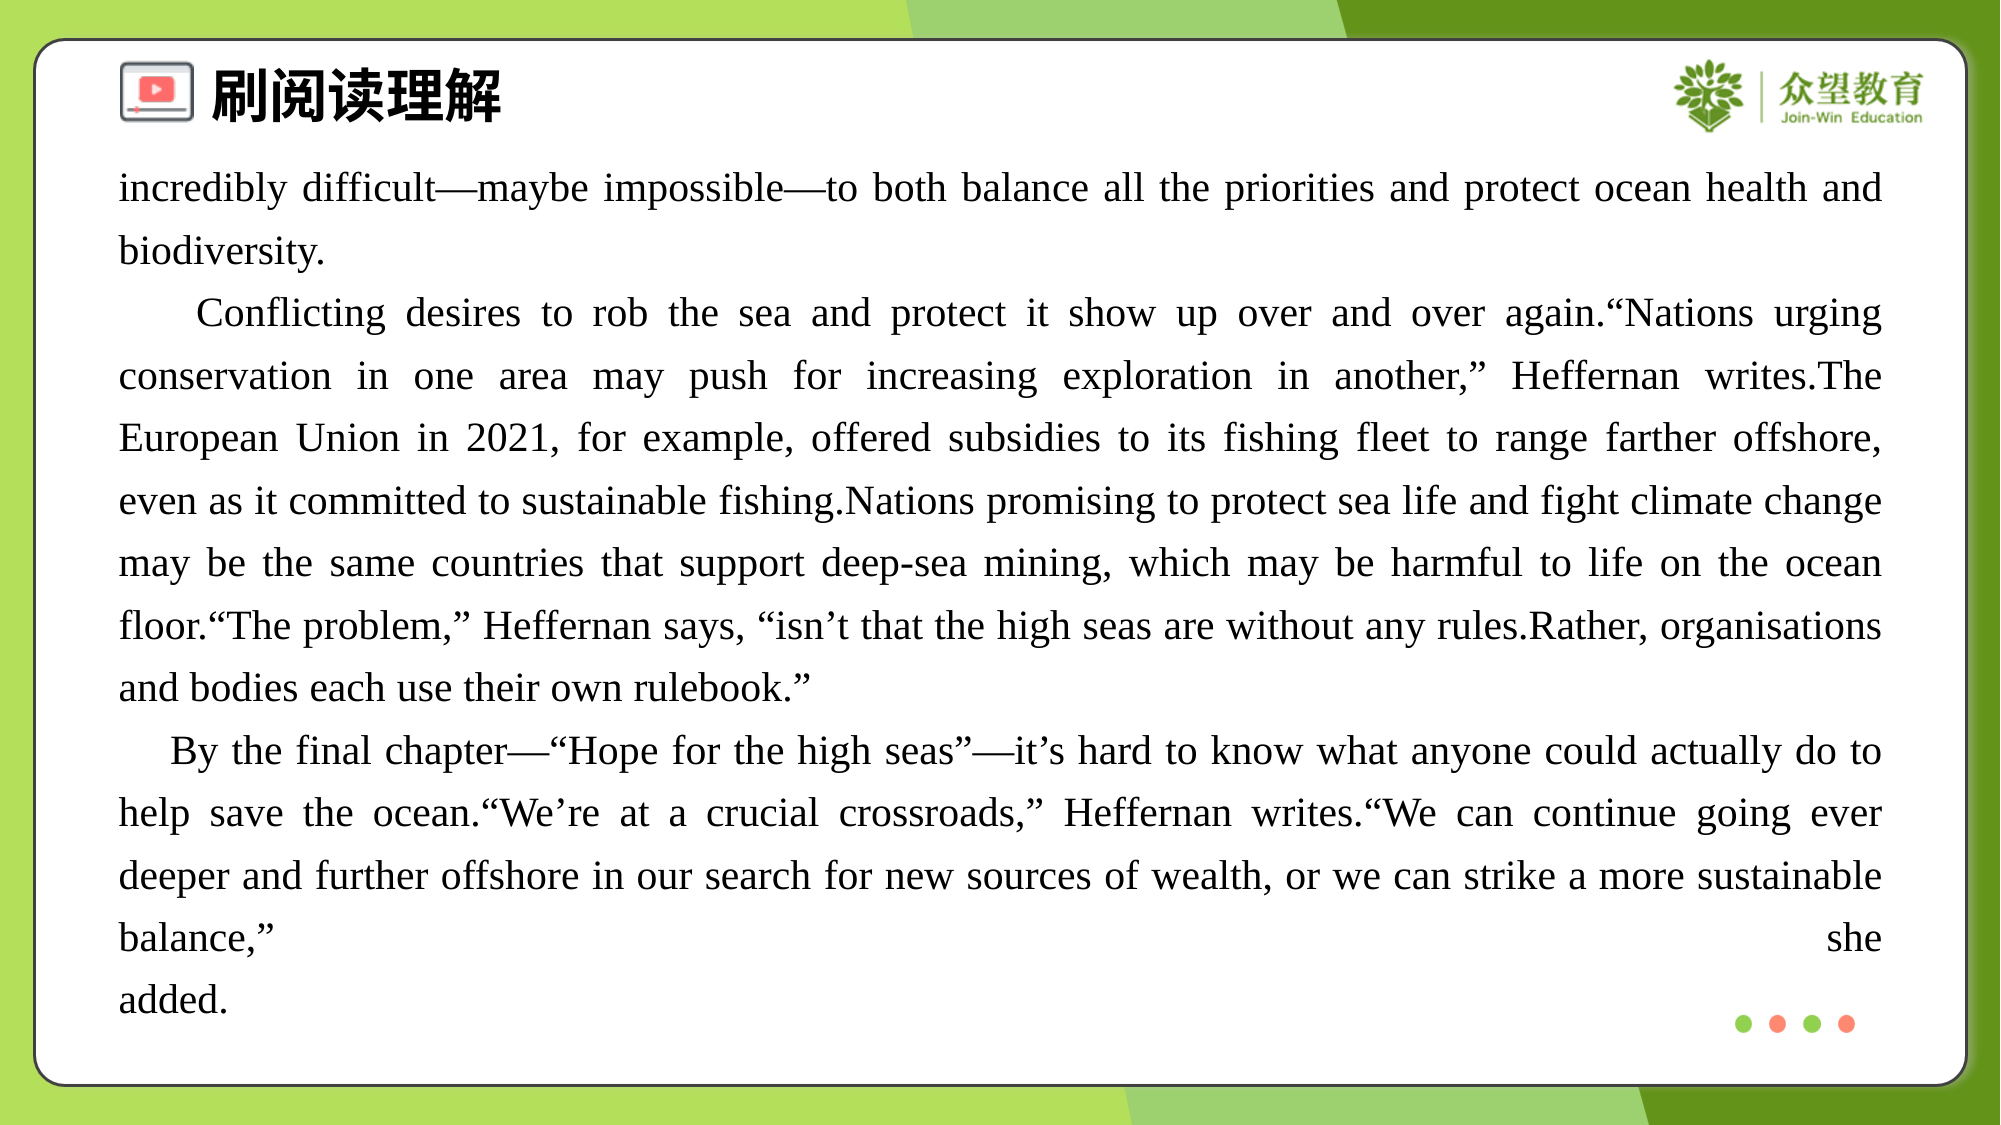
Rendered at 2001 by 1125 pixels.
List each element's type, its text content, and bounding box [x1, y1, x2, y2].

text_box incredibly difficult—maybe impossible—to both balance all the priorities and protect ocean health and biodiversity. Conflicting desires to rob the sea and protect it show up over and over again.“Nations urging conservation in one area may push for increasing exploration in another,” Heffernan writes.The European Union in 2021, for example, offered subsidies to its fishing fleet to range farther offshore, even as it committed to sustainable fishing.Nations promising to protect sea life and fight climate change may be the same countries that support deep-sea mining, which may be harmful to life on the ocean floor.“The problem,” Heffernan says, “isn’t that the high seas are without any rules.Rather, organisations and bodies each use their own rulebook.” By the final chapter—“Hope for the high seas”—it’s hard to know what anyone could actually do to help save the ocean.“We’re at a crucial crossroads,” Heffernan writes.“We can continue going ever deeper and further offshore in our search for new sources of wealth, or we can strike a more sustainable balance,” she added.#5 [118, 147, 1883, 954]
picture [0, 0, 2000, 1125]
